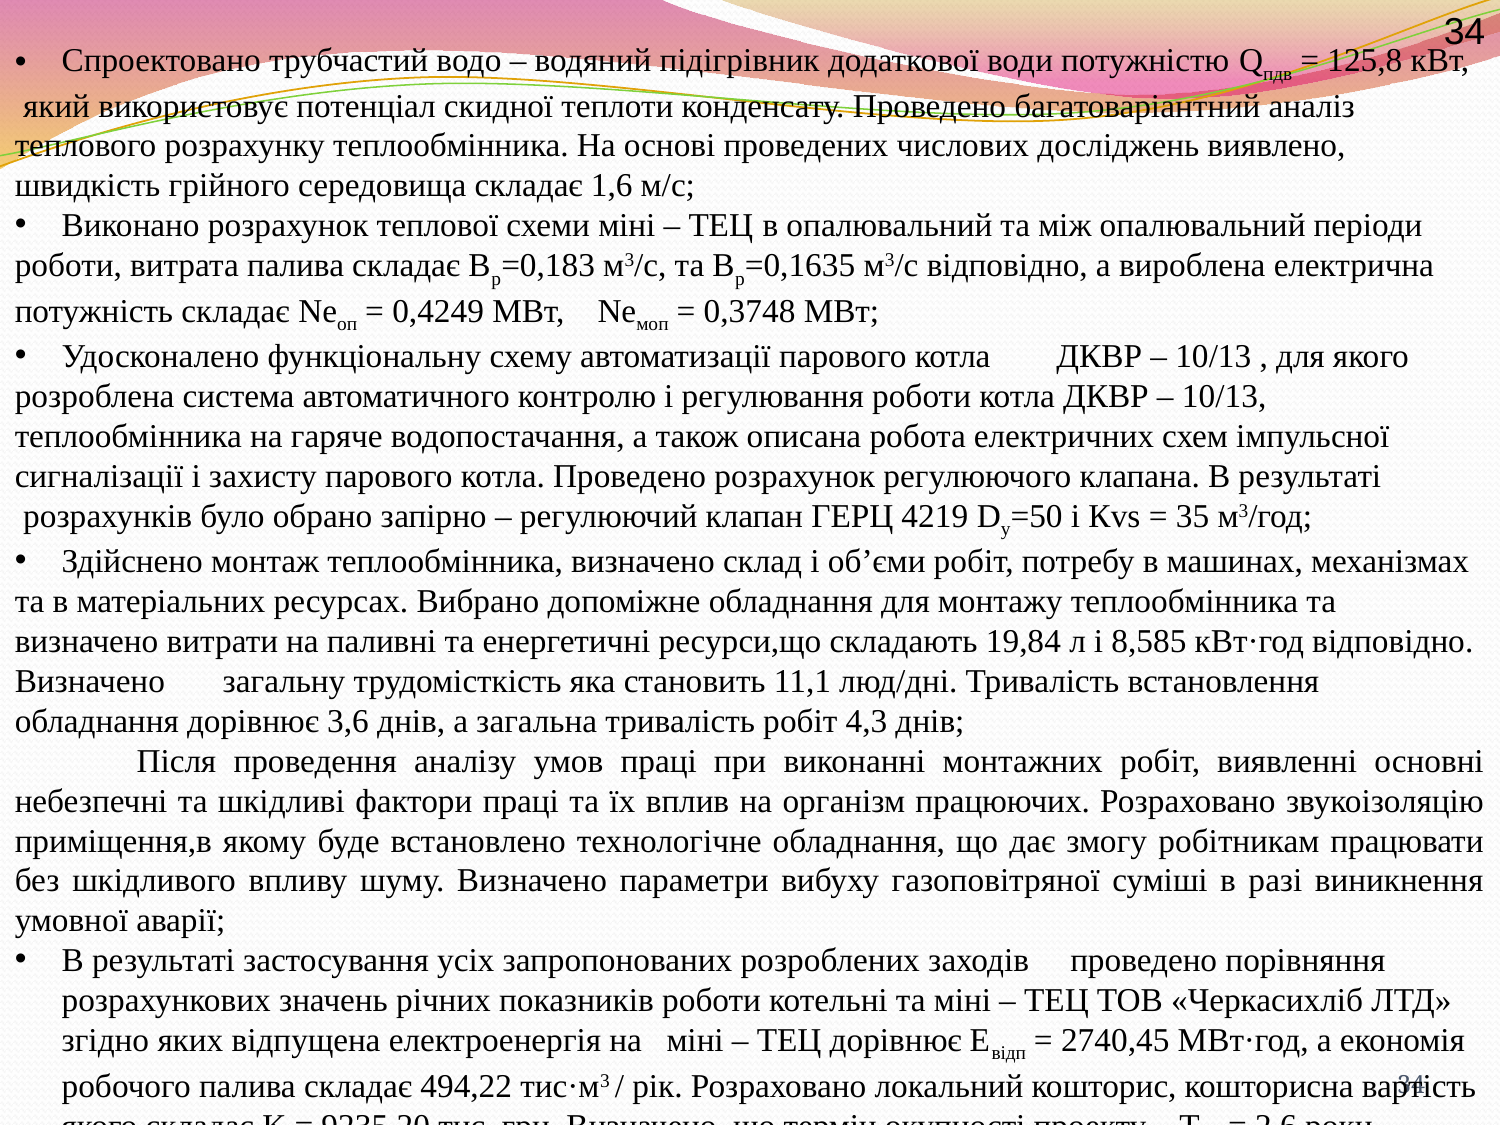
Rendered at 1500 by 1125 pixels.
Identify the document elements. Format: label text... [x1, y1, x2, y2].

text_box 34 [1428, 0, 1500, 60]
text_box Спроектовано трубчастий водо – водяний підігрівник додаткової води потужністю Qпдв = 125,8 кВт, який використовує потенціал скидної теплоти конденсату. Проведено багатоваріантний аналіз теплового розрахунку теплообмінника. На основі проведених числових досліджень виявлено, швидкість грійного середовища складає 1,6 м/с; Виконано розрахунок теплової схеми міні – ТЕЦ в опалювальний та між опалювальний періоди роботи, витрата палива складає Вр=0,183 м3/с, та Вр=0,1635 м3/с відповідно, а вироблена електрична потужність складає Neоп = 0,4249 МВт, Neмоп = 0,3748 МВт; Удосконалено функціональну схему автоматизації парового котла ДКВР – 10/13 , для якого розроблена система автоматичного контролю і регулювання роботи котла ДКВР – 10/13, теплообмінника на гаряче водопостачання, а також описана робота електричних схем імпульсної сигналізації і захисту парового котла. Проведено розрахунок регулюючого клапана. В результаті розрахунків було обрано запірно – регулюючий клапан ГЕРЦ 4219 Dу=50 і Кvs = 35 м3/год; Здійснено монтаж теплообмінника, визначено склад і об’єми робіт, потребу в машинах, механізмах та в матеріальних ресурсах. Вибрано допоміжне обладнання для монтажу теплообмінника та визначено витрати на паливні та енергетичні ресурси,що складають 19,84 л і 8,585 кВт·год відповідно. Визначено загальну трудомісткість яка становить 11,1 люд/дні. Тривалість встановлення обладнання дорівнює 3,6 днів, а загальна тривалість робіт 4,3 днів; Після проведення аналізу умов праці при виконанні монтажних робіт, виявленні основні небезпечні та шкідливі фактори праці та їх вплив на організм працюючих. Розраховано звукоізоляцію приміщення,в якому буде встановлено технологічне обладнання, що дає змогу робітникам працювати без шкідливого впливу шуму. Визначено параметри вибуху газоповітряної суміші в разі виникнення умовної аварії; В результаті застосування усіх запропонованих розроблених заходів проведено порівняння розрахункових значень річних показників роботи котельні та міні – ТЕЦ ТОВ «Черкасихліб ЛТД» згідно яких відпущена електроенергія на міні – ТЕЦ дорівнює Евідп = 2740,45 МВт·год, а економія робочого палива складає 494,22 тис·м3 / рік. Розраховано локальний кошторис, кошторисна вартість якого складає K = 9235,20 тис. грн. Визначено, що термін окупності проекту Ток = 2,6 роки. [0, 30, 1500, 1125]
